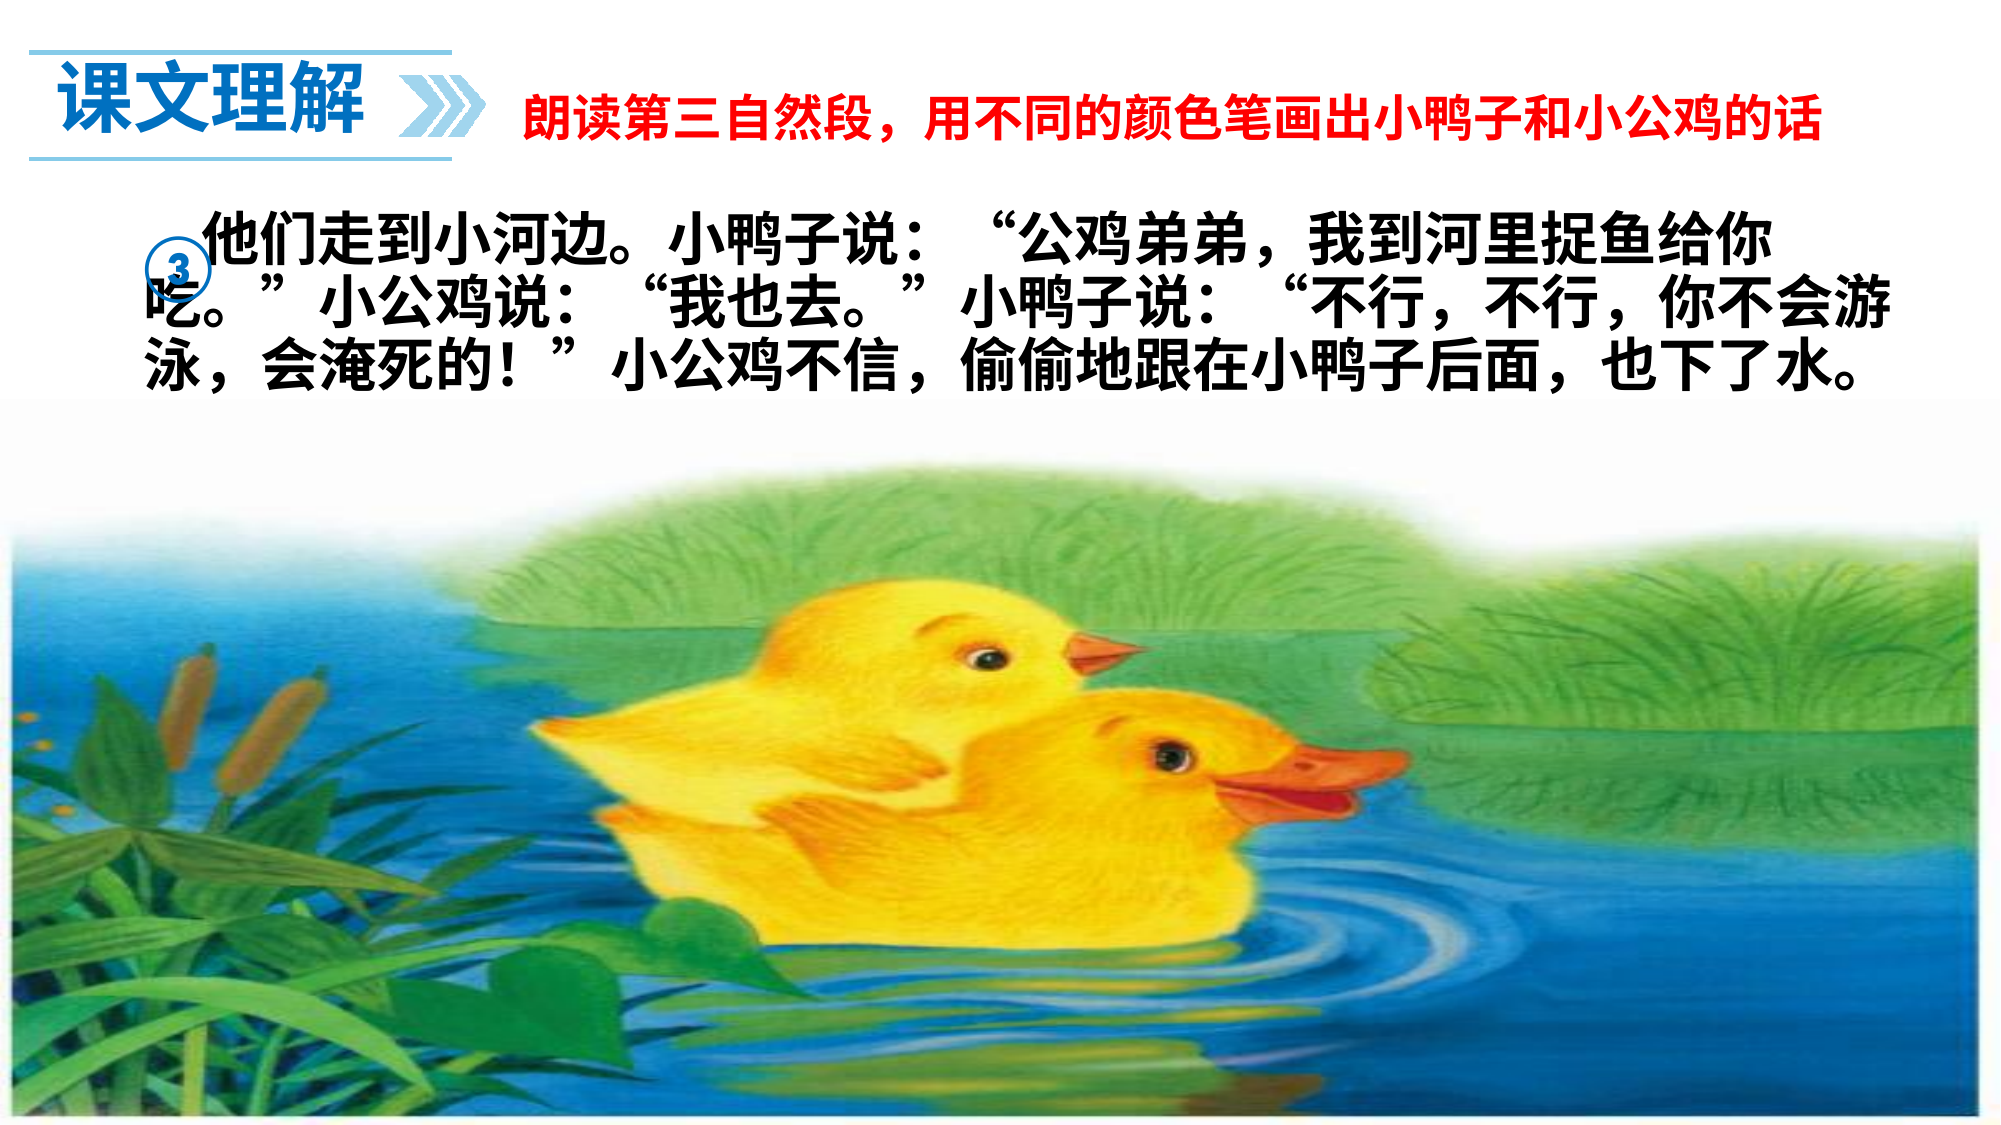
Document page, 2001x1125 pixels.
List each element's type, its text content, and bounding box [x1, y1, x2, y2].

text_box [0, 41, 486, 161]
title 他们走到小河边。小鸭子说：“公鸡弟弟，我到河里捉鱼给你吃。”小公鸡说：“我也去。”小鸭子说：“不行，不行，你不会游泳，会淹死的！”小公鸡不信，偷偷地跟在小鸭子后面，也下了水。 [128, 162, 1927, 399]
text_box 朗读第三自然段，用不同的颜色笔画出小鸭子和小公鸡的话 [508, 78, 1877, 154]
text_box ③ [120, 216, 239, 312]
picture [0, 399, 2000, 1125]
